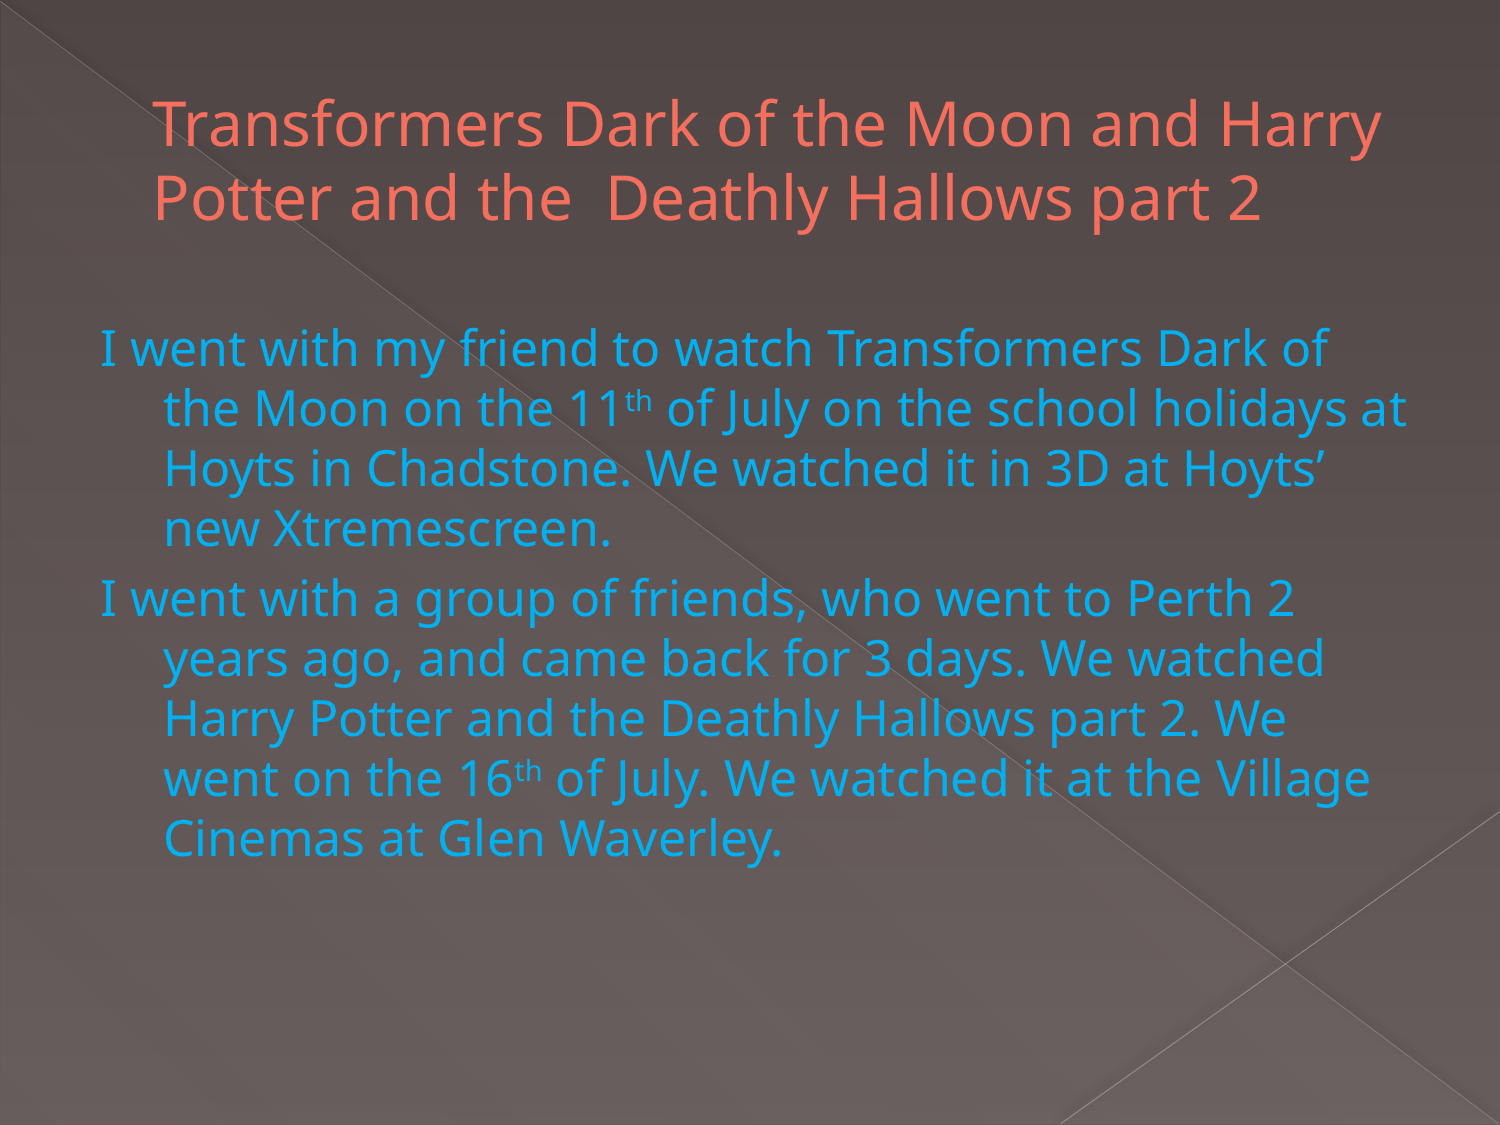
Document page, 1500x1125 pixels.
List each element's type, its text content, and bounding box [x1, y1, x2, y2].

title Transformers Dark of the Moon and Harry Potter and the Deathly Hallows part 2 [75, 43, 1425, 274]
list I went with my friend to watch Transformers Dark of the Moon on the 11th of July on the school holidays at Hoyts in Chadstone. We watched it in 3D at Hoyts’ new Xtremescreen. I went with a group of friends, who went to Perth 2 years ago, and came back for 3 days. We watched Harry Potter and the Deathly Hallows part 2. We went on the 16th of July. We watched it at the Village Cinemas at Glen Waverley. [75, 308, 1425, 1059]
